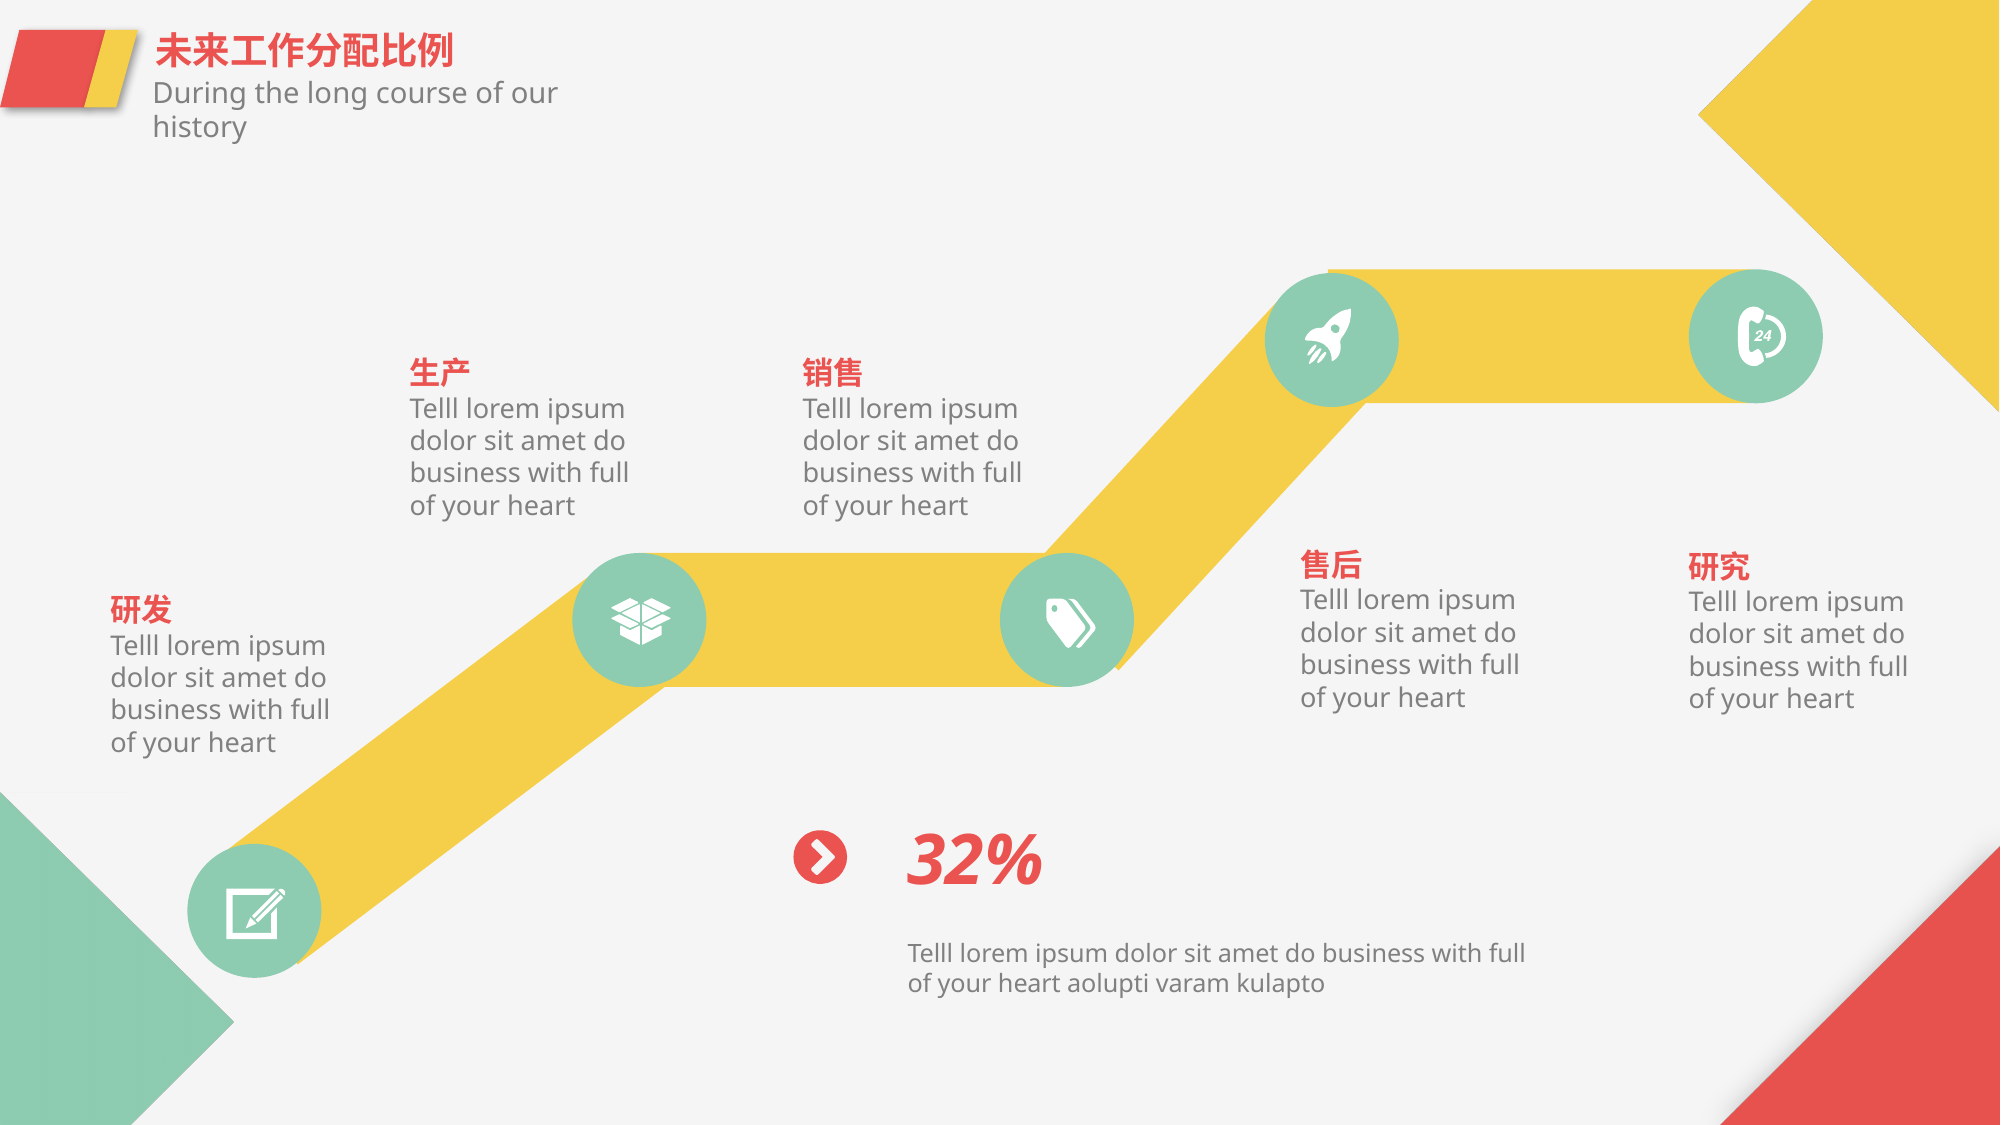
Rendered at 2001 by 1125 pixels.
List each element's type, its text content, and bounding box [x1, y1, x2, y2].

picture [0, 792, 234, 1125]
picture [1698, 0, 1999, 412]
picture [1717, 845, 2000, 1125]
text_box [187, 269, 1823, 978]
text_box 研发 Telll lorem ipsum dolor sit amet do business with full of your heart [95, 583, 187, 777]
text_box 32% Telll lorem ipsum dolor sit amet do business with full of your heart aolupti varam kulapto [892, 978, 1545, 1006]
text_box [0, 19, 650, 118]
text_box 研究 Telll lorem ipsum dolor sit amet do business with full of your heart [1823, 539, 1948, 733]
